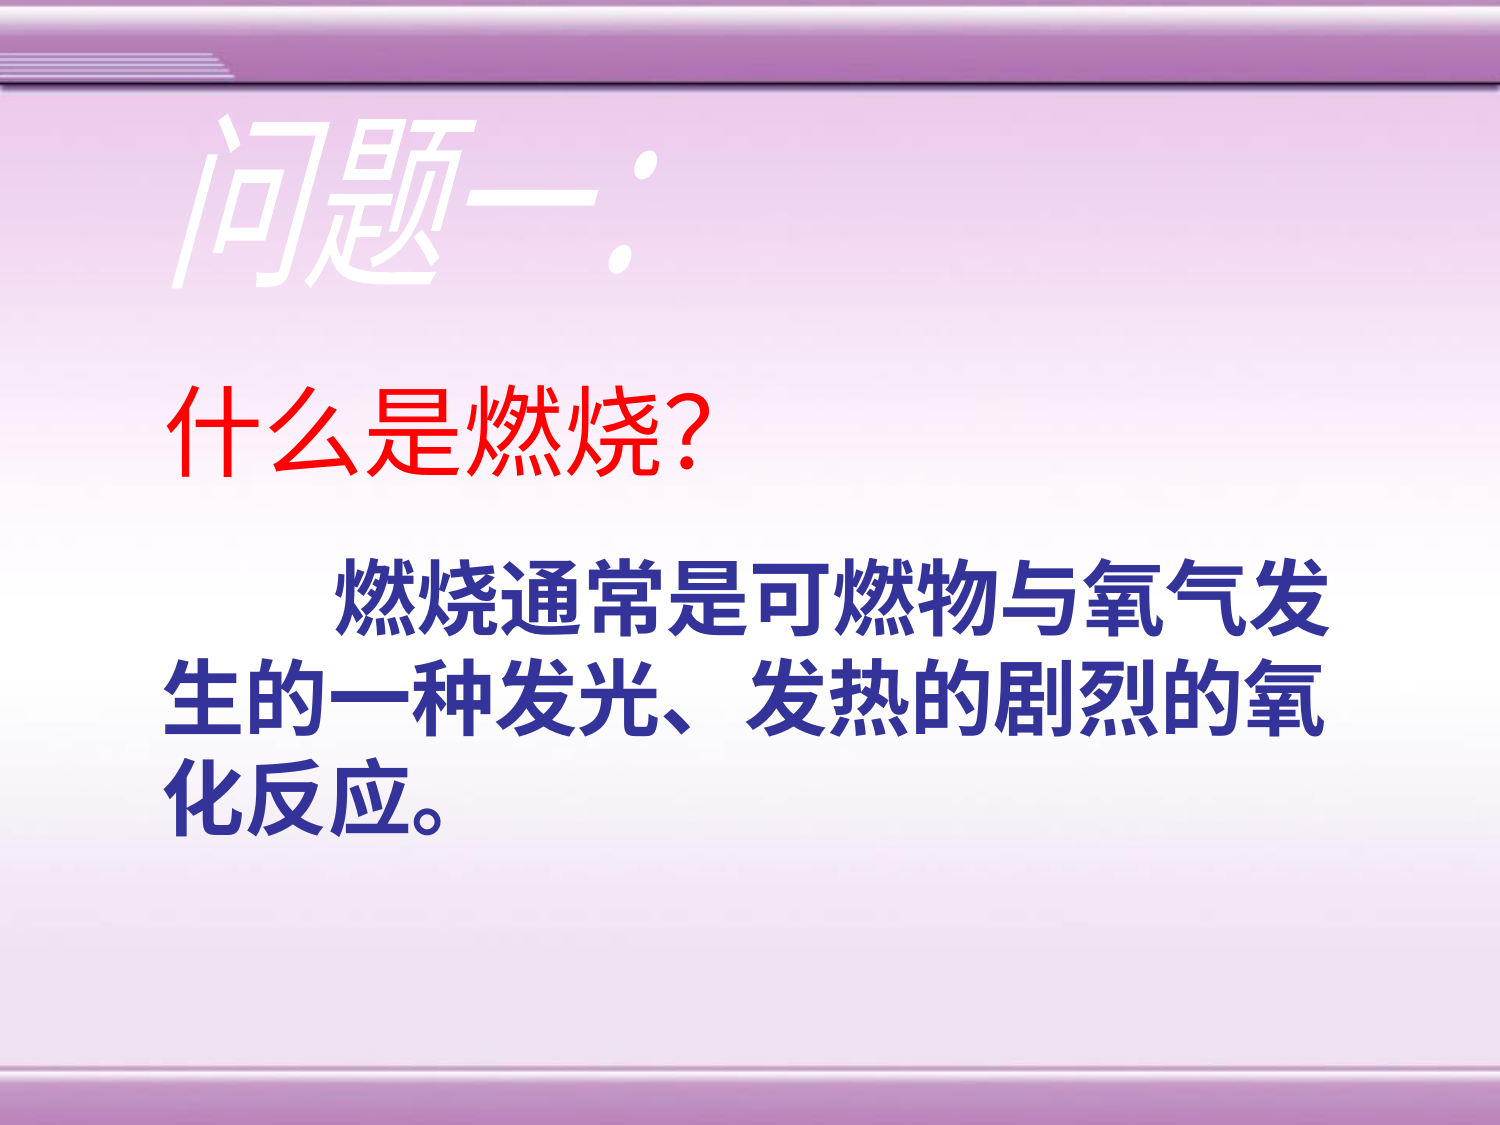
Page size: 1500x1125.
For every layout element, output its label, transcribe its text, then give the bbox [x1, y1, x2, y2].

slide_number [75, 1024, 425, 1103]
picture [0, 0, 1500, 1125]
text_box 燃烧通常是可燃物与氧气发生的一种发光、发热的剧烈的氧化反应。 [146, 538, 1364, 854]
slide_number [1074, 1024, 1425, 1103]
text_box 什么是燃烧？ [148, 361, 1199, 497]
